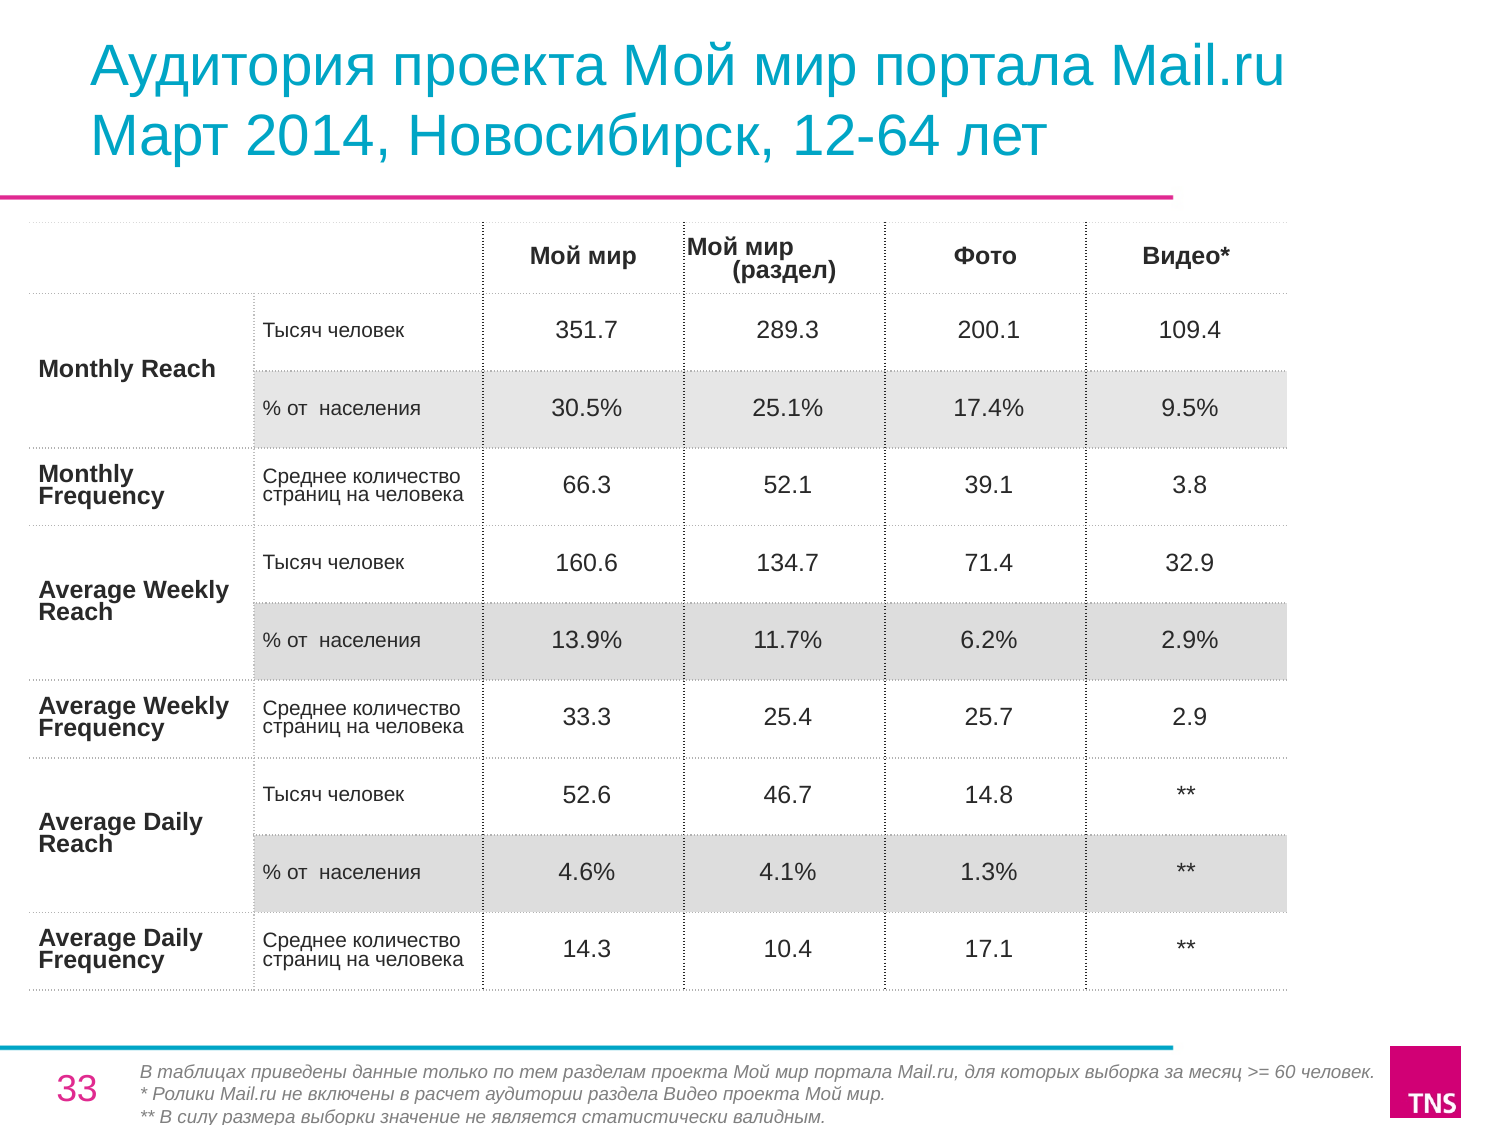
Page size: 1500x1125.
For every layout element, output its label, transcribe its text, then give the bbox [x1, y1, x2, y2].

table_cell 13.9% [483, 603, 684, 680]
table_cell 17.4% [885, 371, 1086, 448]
table_cell 4.1% [684, 835, 885, 912]
table_cell 4.6% [483, 835, 684, 912]
table_cell % от населения [254, 371, 483, 448]
table_cell 9.5% [1086, 371, 1287, 448]
table_cell 14.8 [885, 758, 1086, 835]
table_cell 71.4 [885, 526, 1086, 603]
table_cell 33.3 [483, 680, 684, 758]
table_cell 46.7 [684, 758, 885, 835]
table_cell 14.3 [483, 912, 684, 990]
table_cell 6.2% [885, 603, 1086, 680]
table_cell 2.9 [1086, 680, 1287, 758]
text_box В таблицах приведены данные только по тем разделам проекта Мой мир портала Mail.ru, для которых выборка за месяц >= 60 человек. * Ролики Mail.ru не включены в расчет аудитории раздела Видео проекта Мой мир. ** В силу размера выборки значение не является статистически валидным. [124, 1052, 1463, 1125]
table_cell 52.1 [684, 448, 885, 526]
table_header [29, 223, 483, 294]
table_cell 351.7 [483, 294, 684, 371]
table_cell 109.4 [1086, 294, 1287, 371]
table_cell 32.9 [1086, 526, 1287, 603]
table_cell 160.6 [483, 526, 684, 603]
table_cell 52.6 [483, 758, 684, 835]
table_cell 289.3 [684, 294, 885, 371]
table_cell Monthly Reach [29, 294, 254, 448]
table_cell 3.8 [1086, 448, 1287, 526]
table_cell Тысяч человек [254, 526, 483, 603]
table_cell ** [1086, 835, 1287, 912]
table_cell Monthly Frequency [29, 448, 254, 526]
picture [0, 0, 1500, 1125]
title Аудитория проекта Мой мир портала Mail.ru Март 2014, Новосибирск, 12-64 лет [74, 8, 1476, 187]
table_cell 1.3% [885, 835, 1086, 912]
table_cell 25.7 [885, 680, 1086, 758]
table_cell 2.9% [1086, 603, 1287, 680]
table_cell Average Daily Frequency [29, 912, 254, 990]
table_cell Среднее количество страниц на человека [254, 448, 483, 526]
table_header Видео* [1086, 223, 1287, 294]
table_cell Тысяч человек [254, 758, 483, 835]
table_cell Average Weekly Frequency [29, 680, 254, 758]
table_cell Среднее количество страниц на человека [254, 912, 483, 990]
table_cell % от населения [254, 603, 483, 680]
table_cell 10.4 [684, 912, 885, 990]
table_header Мой мир (раздел) [684, 223, 885, 294]
table_cell 66.3 [483, 448, 684, 526]
table_cell Average Weekly Reach [29, 526, 254, 680]
table_header Мой мир [483, 223, 684, 294]
table_cell ** [1086, 758, 1287, 835]
table_cell Среднее количество страниц на человека [254, 680, 483, 758]
table_cell 11.7% [684, 603, 885, 680]
table_cell Тысяч человек [254, 294, 483, 371]
table_cell 25.4 [684, 680, 885, 758]
table_cell ** [1086, 912, 1287, 990]
table_cell 25.1% [684, 371, 885, 448]
table_header Фото [885, 223, 1086, 294]
table_cell 17.1 [885, 912, 1086, 990]
slide_number 33 [40, 1055, 124, 1125]
table_cell 134.7 [684, 526, 885, 603]
table_cell % от населения [254, 835, 483, 912]
table_cell Average Daily Reach [29, 758, 254, 912]
table_cell 30.5% [483, 371, 684, 448]
table_cell 39.1 [885, 448, 1086, 526]
table_cell 200.1 [885, 294, 1086, 371]
